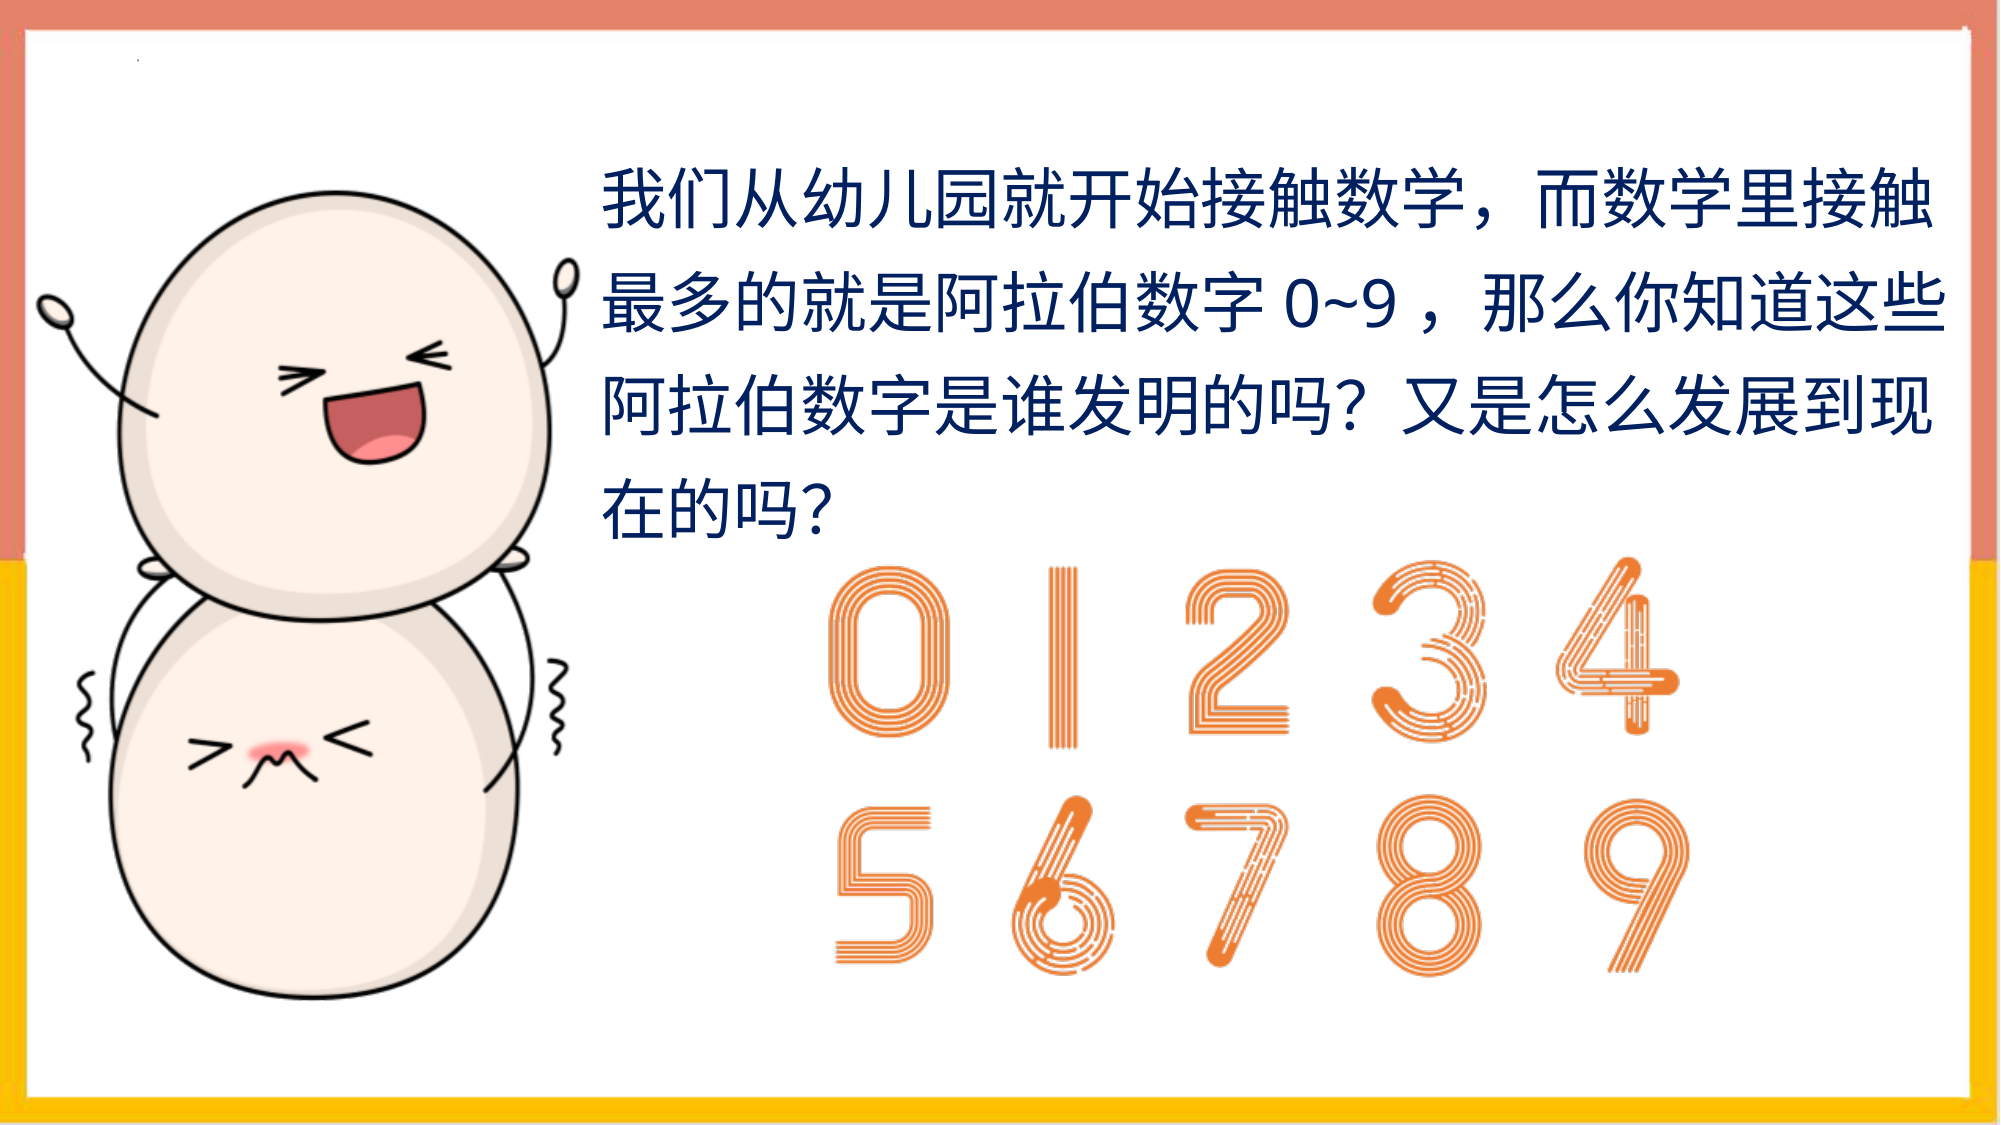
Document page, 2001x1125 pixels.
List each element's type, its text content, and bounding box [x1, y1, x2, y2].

text_box 我们从幼儿园就开始接触数学，而数学里接触最多的就是阿拉伯数字0~9，那么你知道这些阿拉伯数字是谁发明的吗？又是怎么发展到现在的吗？ [585, 125, 2000, 556]
picture [0, 0, 2001, 1125]
